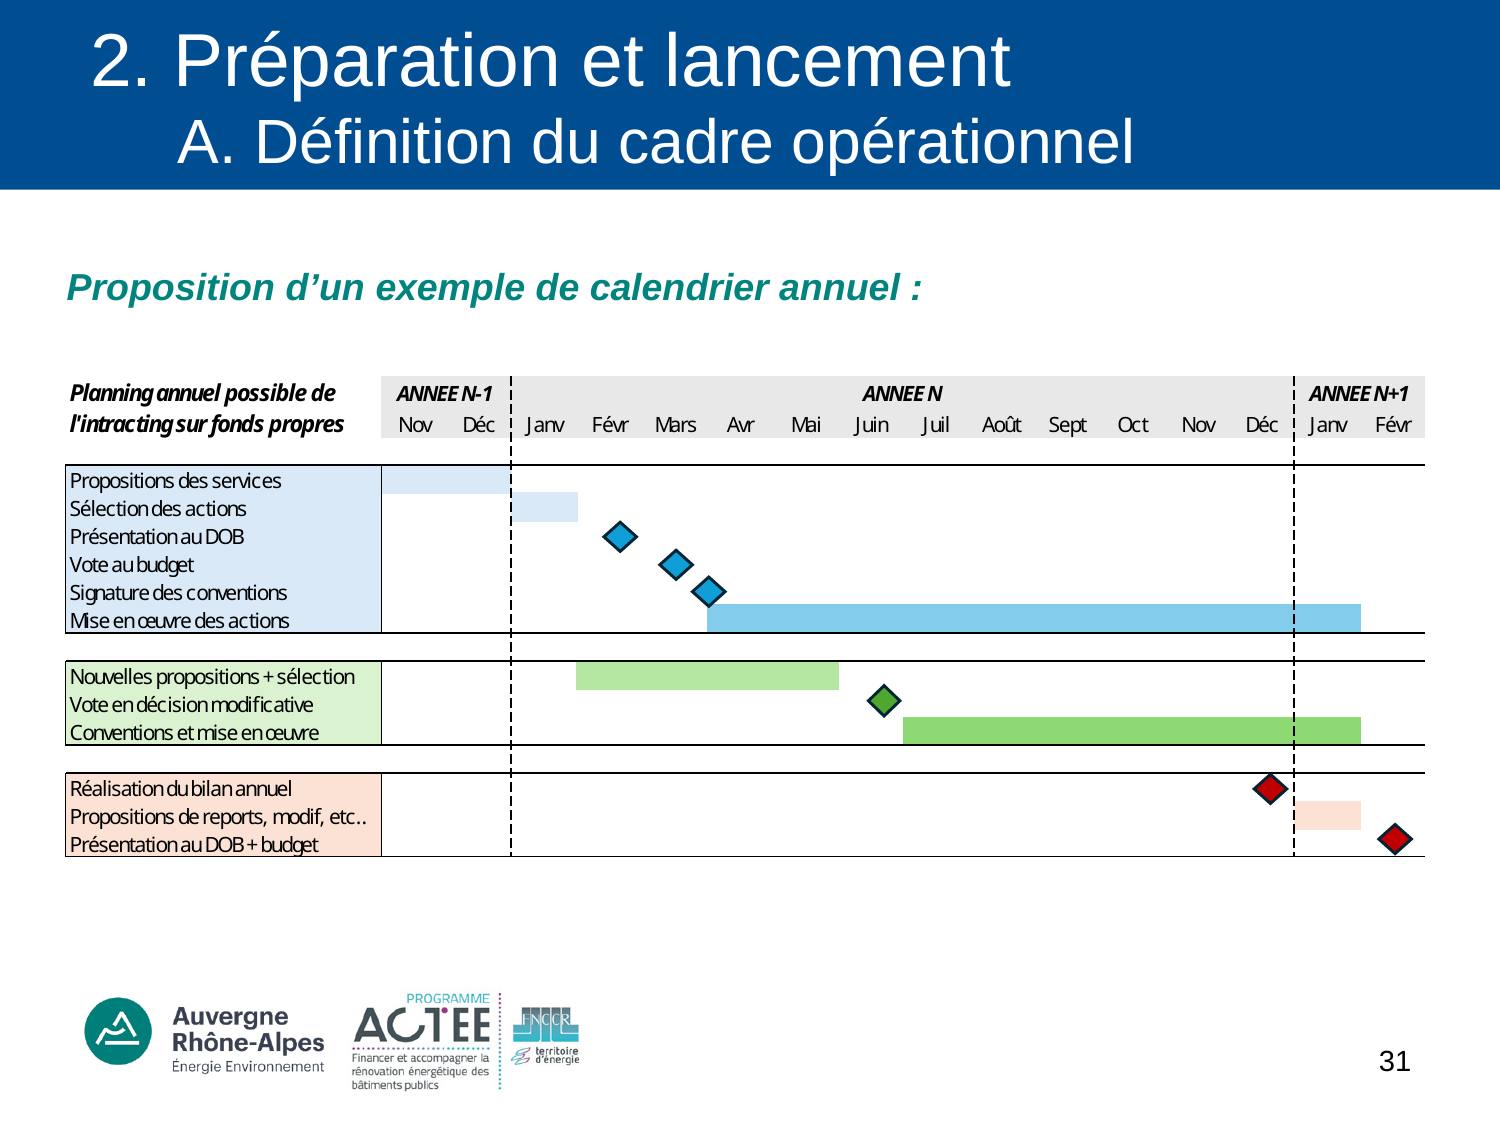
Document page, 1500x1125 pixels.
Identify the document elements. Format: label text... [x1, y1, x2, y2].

picture [64, 375, 1427, 859]
picture [348, 987, 586, 1094]
title 2. Préparation et lancement A. Définition du cadre opérationnel [74, 0, 1426, 188]
list Proposition d’un exemple de calendrier annuel : [29, 255, 1426, 315]
picture [76, 987, 337, 1085]
